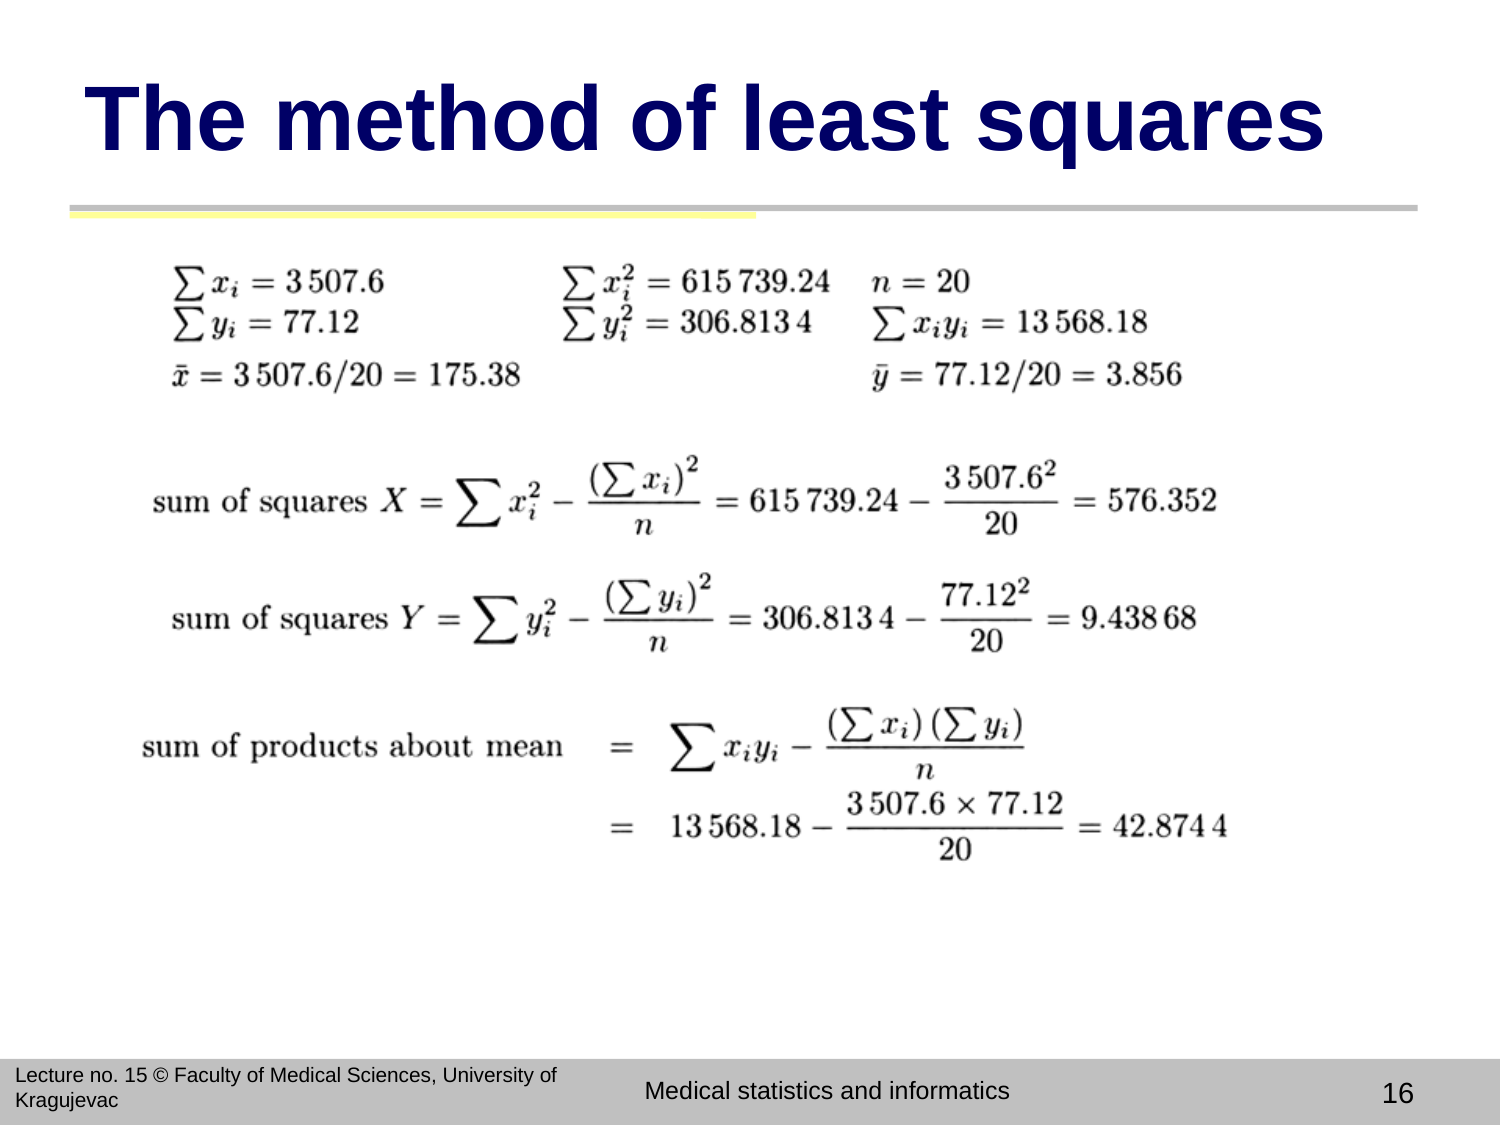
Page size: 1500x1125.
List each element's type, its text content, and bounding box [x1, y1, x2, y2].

picture [138, 261, 1233, 864]
title The method of least squares [69, 19, 1426, 208]
slide_number 16 [1164, 1066, 1430, 1125]
footer Medical statistics and informatics [512, 1066, 1144, 1125]
slide_number Lecture no. 15 © Faculty of Medical Sciences, University of Kragujevac [0, 1053, 616, 1108]
